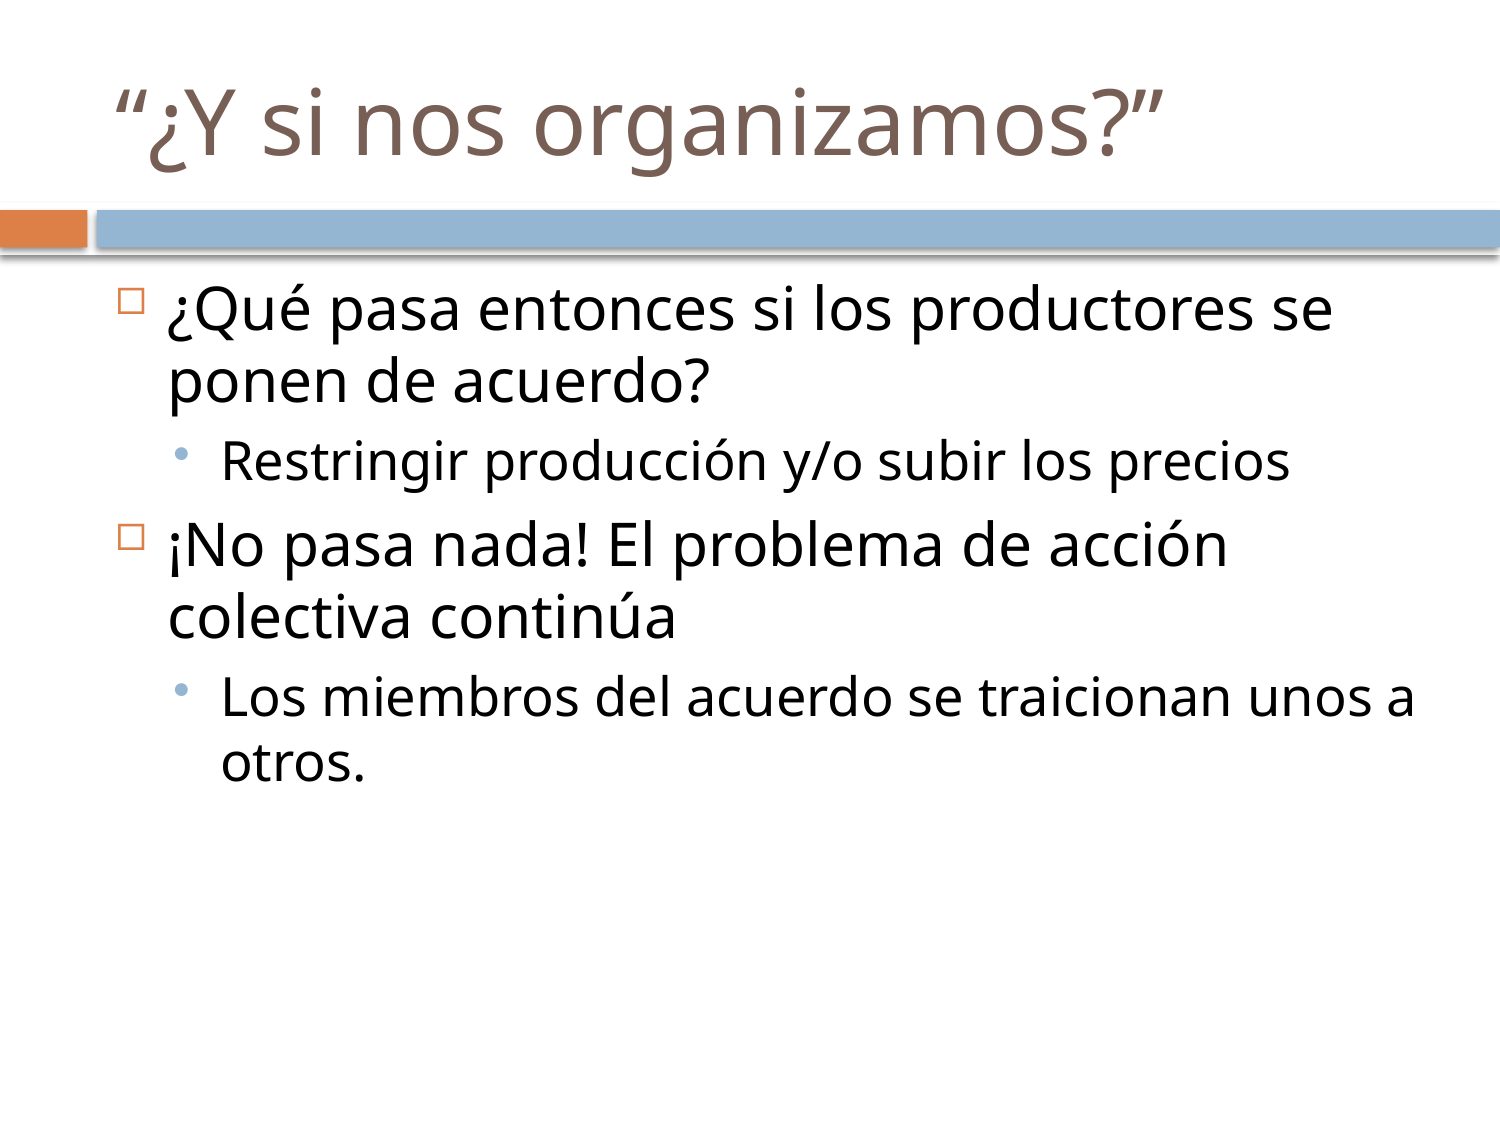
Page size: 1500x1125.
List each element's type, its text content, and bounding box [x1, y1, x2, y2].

title “¿Y si nos organizamos?” [100, 37, 1438, 200]
list ¿Qué pasa entonces si los productores se ponen de acuerdo? Restringir producción y/o subir los precios ¡No pasa nada! El problema de acción colectiva continúa Los miembros del acuerdo se traicionan unos a otros. [100, 262, 1438, 1000]
